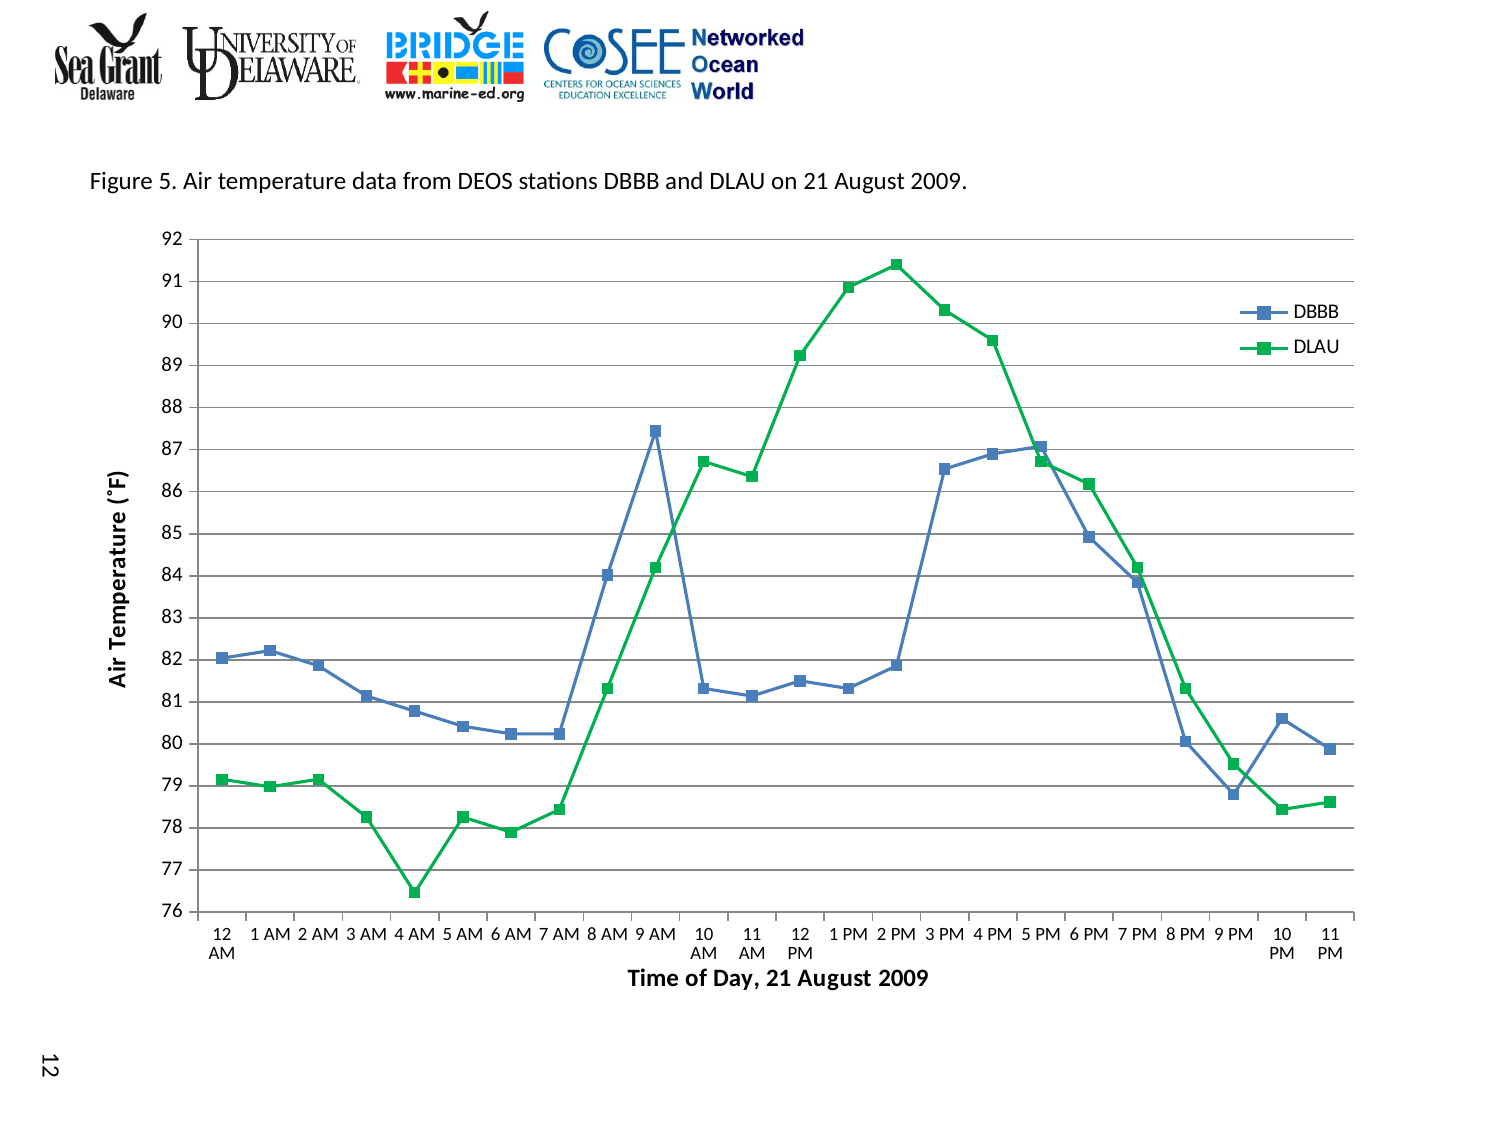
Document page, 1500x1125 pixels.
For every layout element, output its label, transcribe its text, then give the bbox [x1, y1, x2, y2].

text_box Figure 5. Air temperature data from DEOS stations DBBB and DLAU on 21 August 2009. [74, 156, 1425, 202]
picture [180, 25, 362, 101]
picture [385, 11, 524, 103]
picture [543, 26, 806, 103]
text_box 12 [30, 1037, 76, 1096]
chart [86, 212, 1400, 1001]
picture [52, 11, 163, 101]
